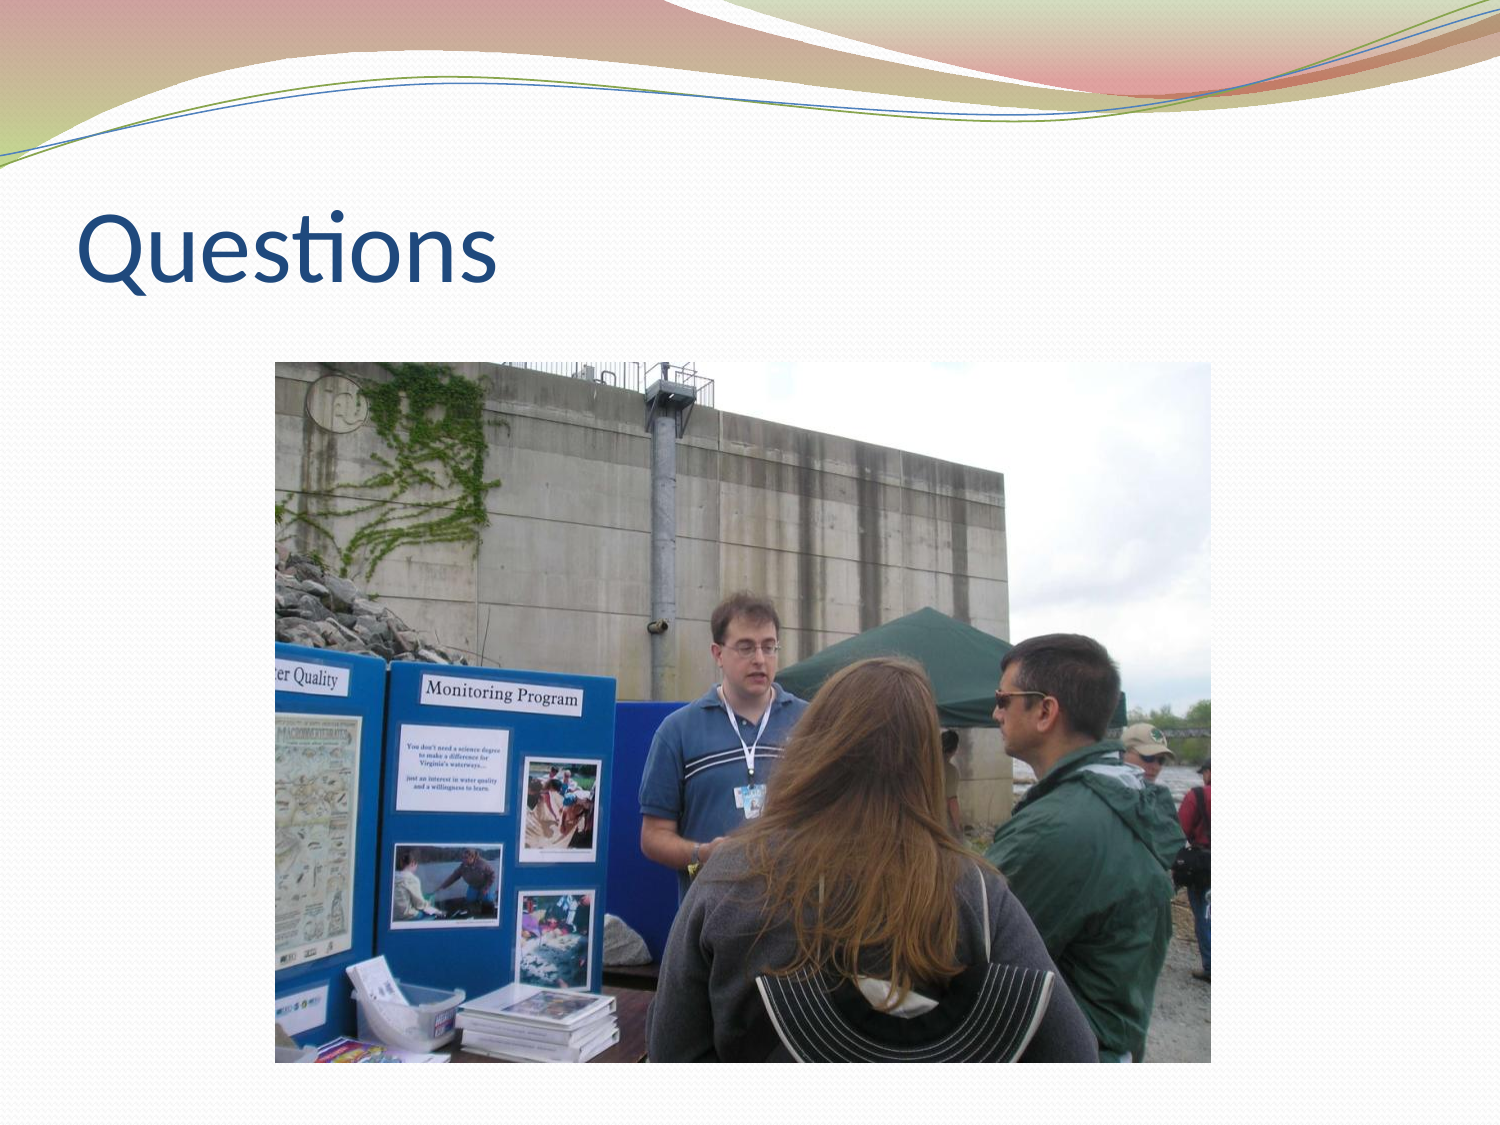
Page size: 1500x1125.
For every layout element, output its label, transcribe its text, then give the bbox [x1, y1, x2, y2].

picture [274, 362, 1211, 1063]
title Questions [75, 115, 1425, 303]
